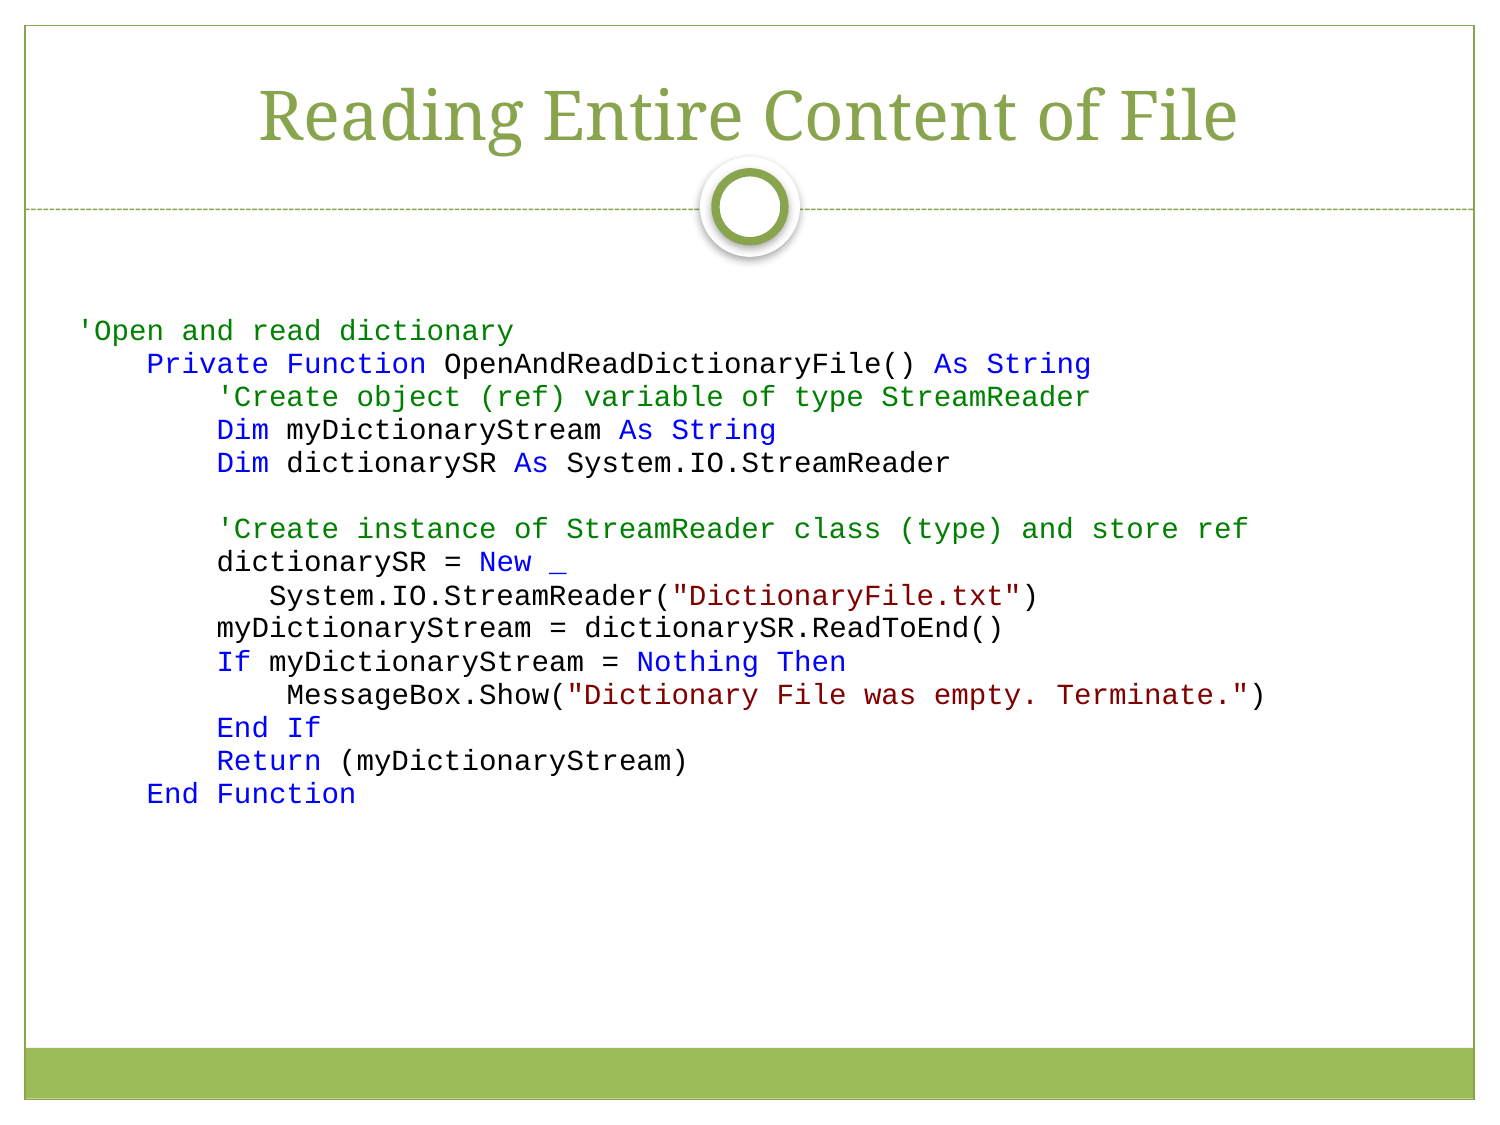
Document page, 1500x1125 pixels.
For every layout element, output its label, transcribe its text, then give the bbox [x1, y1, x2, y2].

title Reading Entire Content of File [49, 37, 1450, 162]
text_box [76, 314, 1293, 882]
